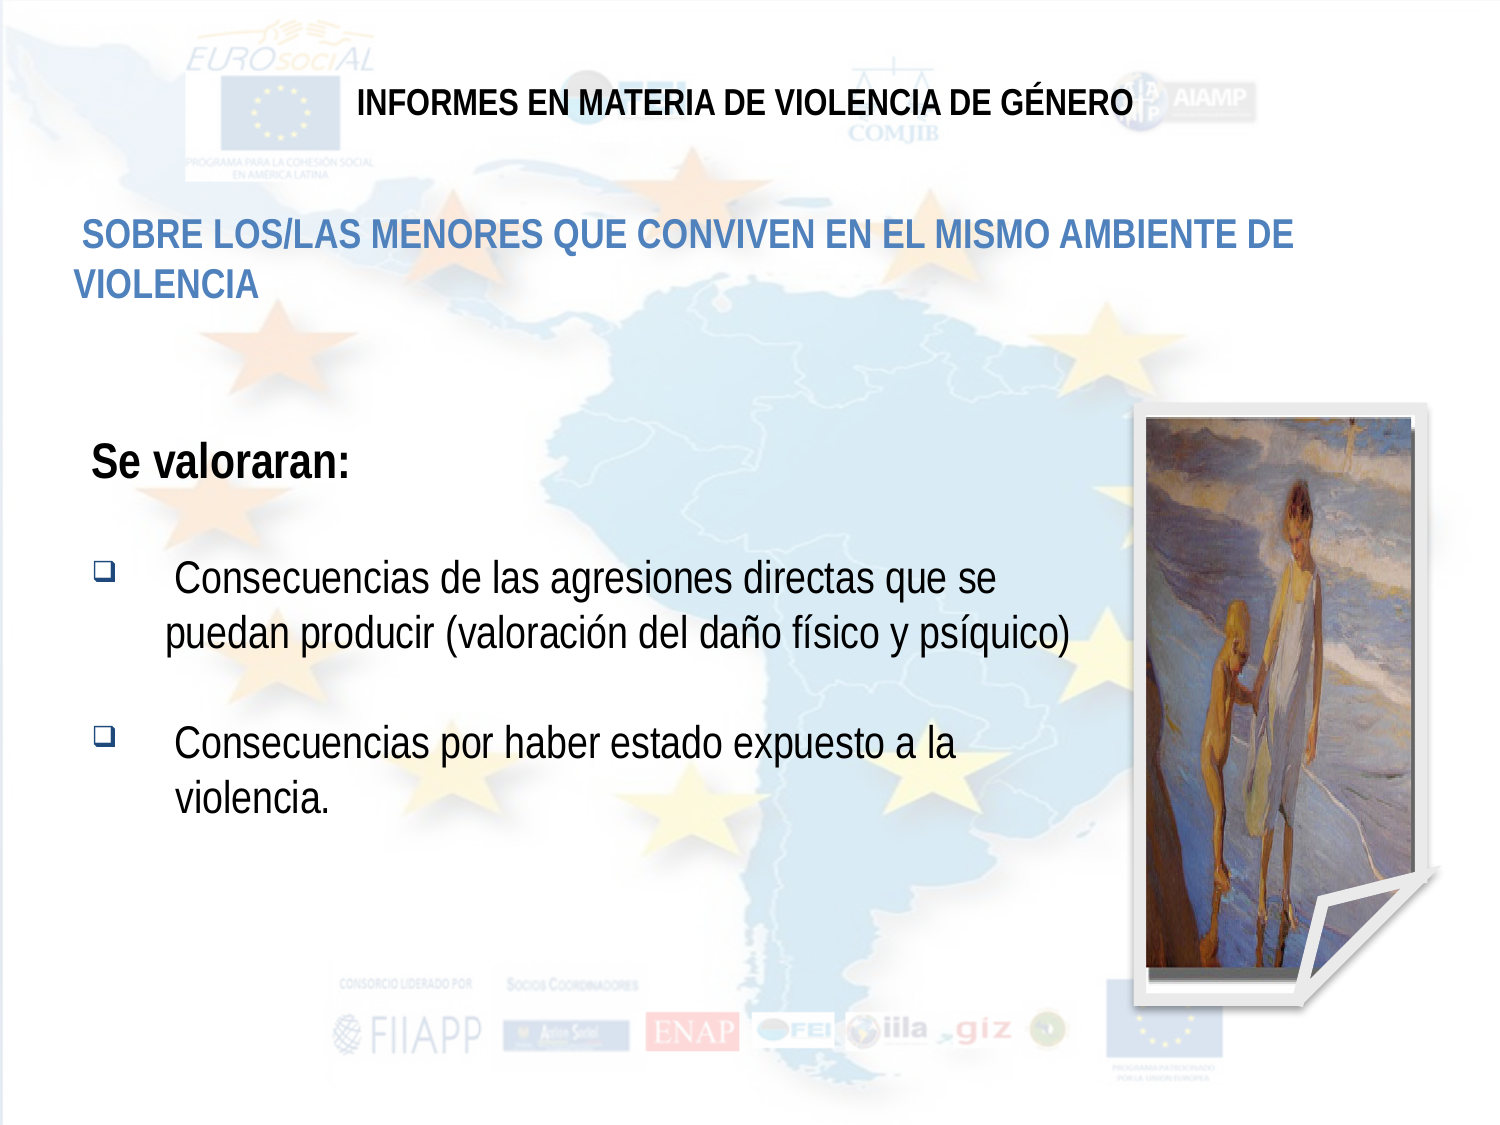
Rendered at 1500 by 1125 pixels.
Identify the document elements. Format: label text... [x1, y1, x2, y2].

text_box INFORMES EN MATERIA DE VIOLENCIA DE GÉNERO [0, 70, 1500, 130]
picture [1139, 408, 1422, 1000]
text_box SOBRE LOS/LAS MENORES QUE CONVIVEN EN EL MISMO AMBIENTE DE VIOLENCIA [58, 199, 1442, 314]
text_box Se valoraran: Consecuencias de las agresiones directas que se puedan producir (valoración del daño físico y psíquico) Consecuencias por haber estado expuesto a la violencia. [76, 420, 1109, 831]
